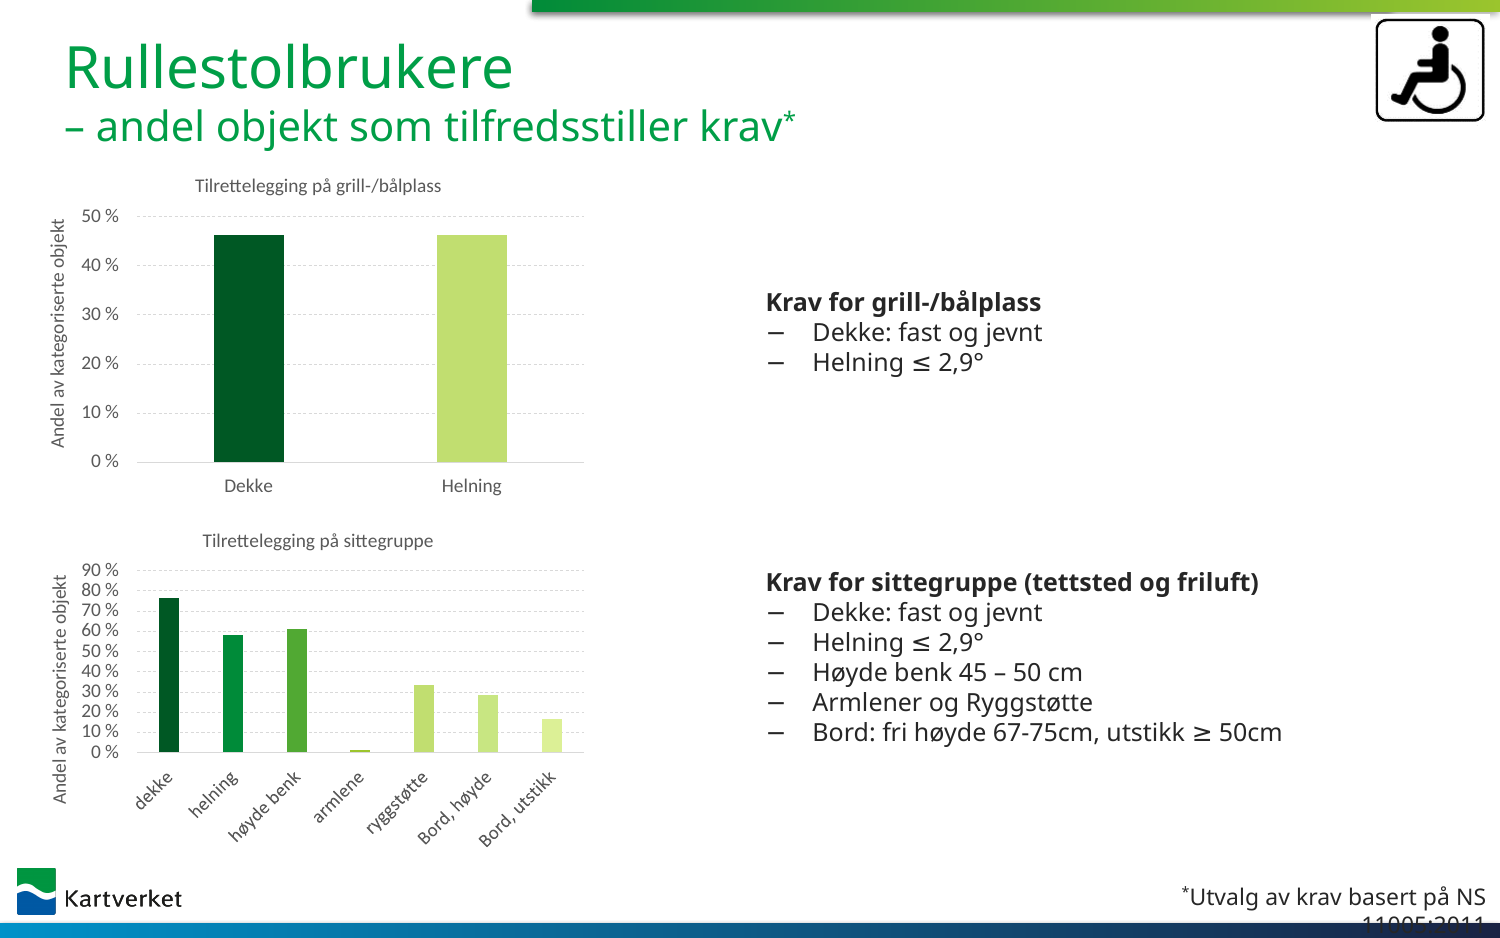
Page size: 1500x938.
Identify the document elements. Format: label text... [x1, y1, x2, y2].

text_box *Utvalg av krav basert på NS 11005:2011 [1068, 873, 1500, 938]
picture [1371, 13, 1491, 127]
picture [41, 166, 595, 505]
text_box Krav for sittegruppe (tettsted og friluft) Dekke: fast og jevnt Helning ≤ 2,9° Høyde benk 45 – 50 cm Armlener og Ryggstøtte Bord: fri høyde 67-75cm, utstikk ≥ 50cm [750, 559, 1500, 754]
text_box Rullestolbrukere – andel objekt som tilfredsstiller krav* [49, 14, 1431, 158]
text_box Krav for grill-/bålplass Dekke: fast og jevnt Helning ≤ 2,9° [750, 279, 1452, 384]
picture [41, 520, 595, 859]
